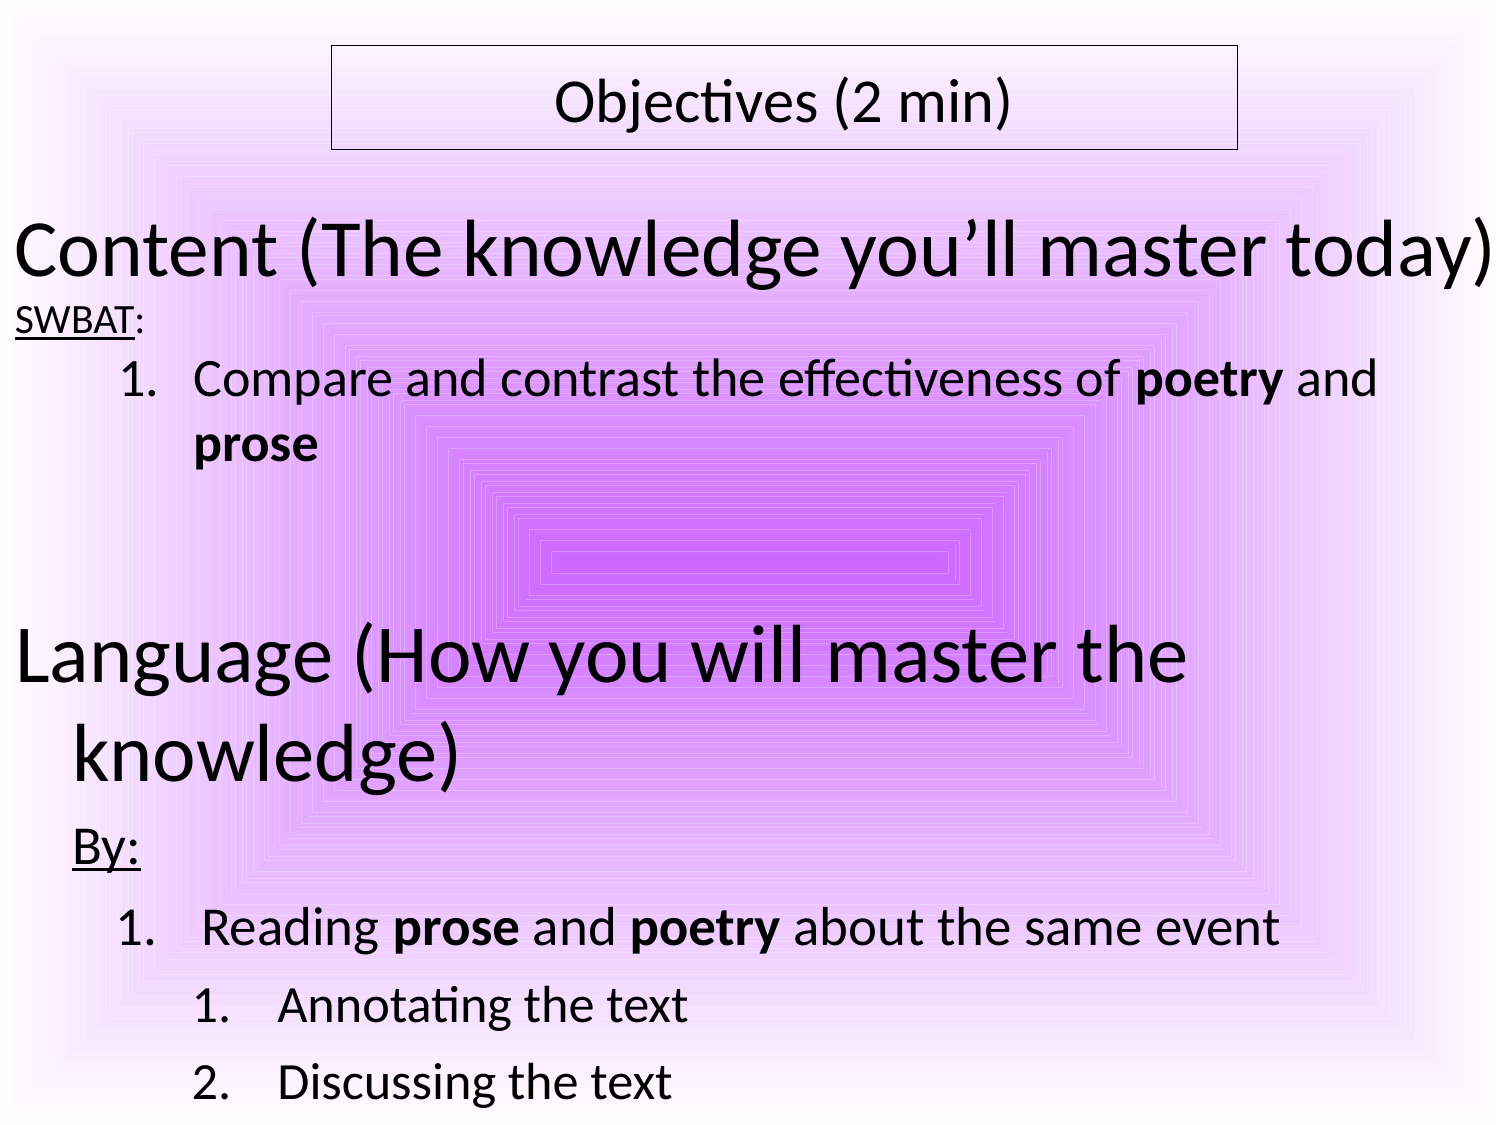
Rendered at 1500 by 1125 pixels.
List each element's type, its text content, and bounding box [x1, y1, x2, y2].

list Language (How you will master the knowledge) By: Reading prose and poetry about the same event Annotating the text Discussing the text [0, 555, 1500, 1125]
title Objectives (2 min) [331, 45, 1238, 150]
text_box Content (The knowledge you’ll master today) SWBAT: Compare and contrast the effectiveness of poetry and prose [0, 187, 1500, 555]
